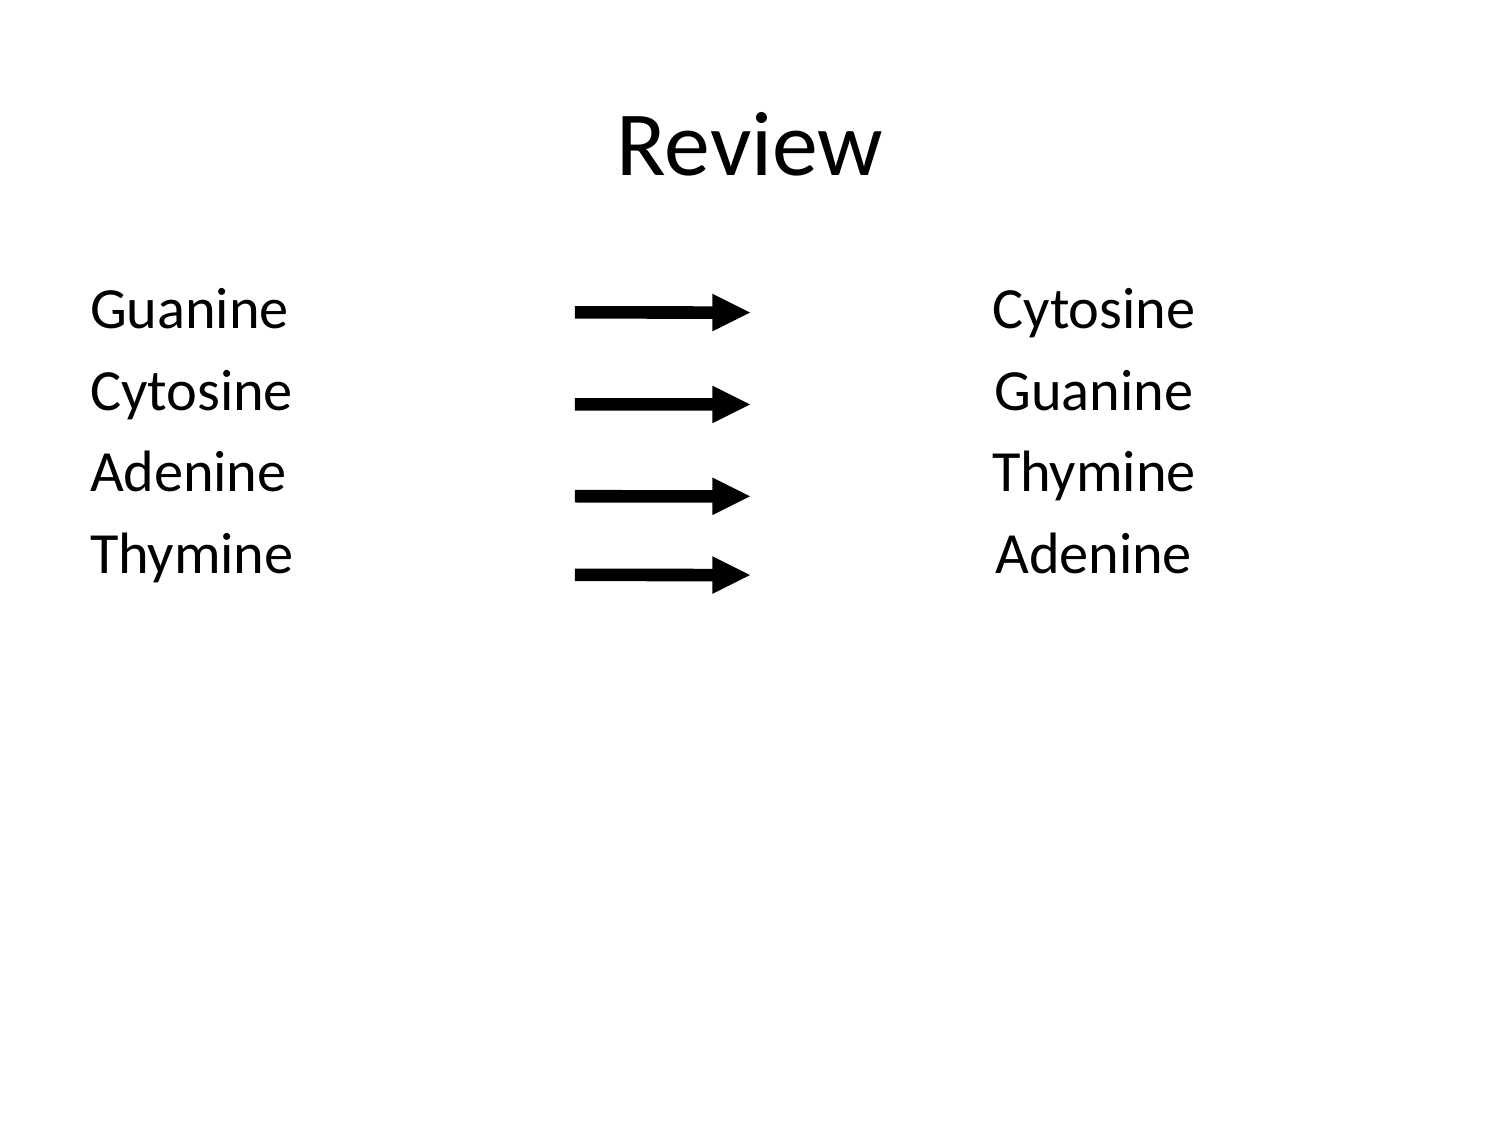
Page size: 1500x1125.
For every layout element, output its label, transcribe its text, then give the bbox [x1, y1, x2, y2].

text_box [574, 312, 751, 576]
list Cytosine Guanine Thymine Adenine [762, 262, 1426, 1006]
list Guanine Cytosine Adenine Thymine [74, 262, 738, 1006]
title Review [74, 44, 1426, 233]
